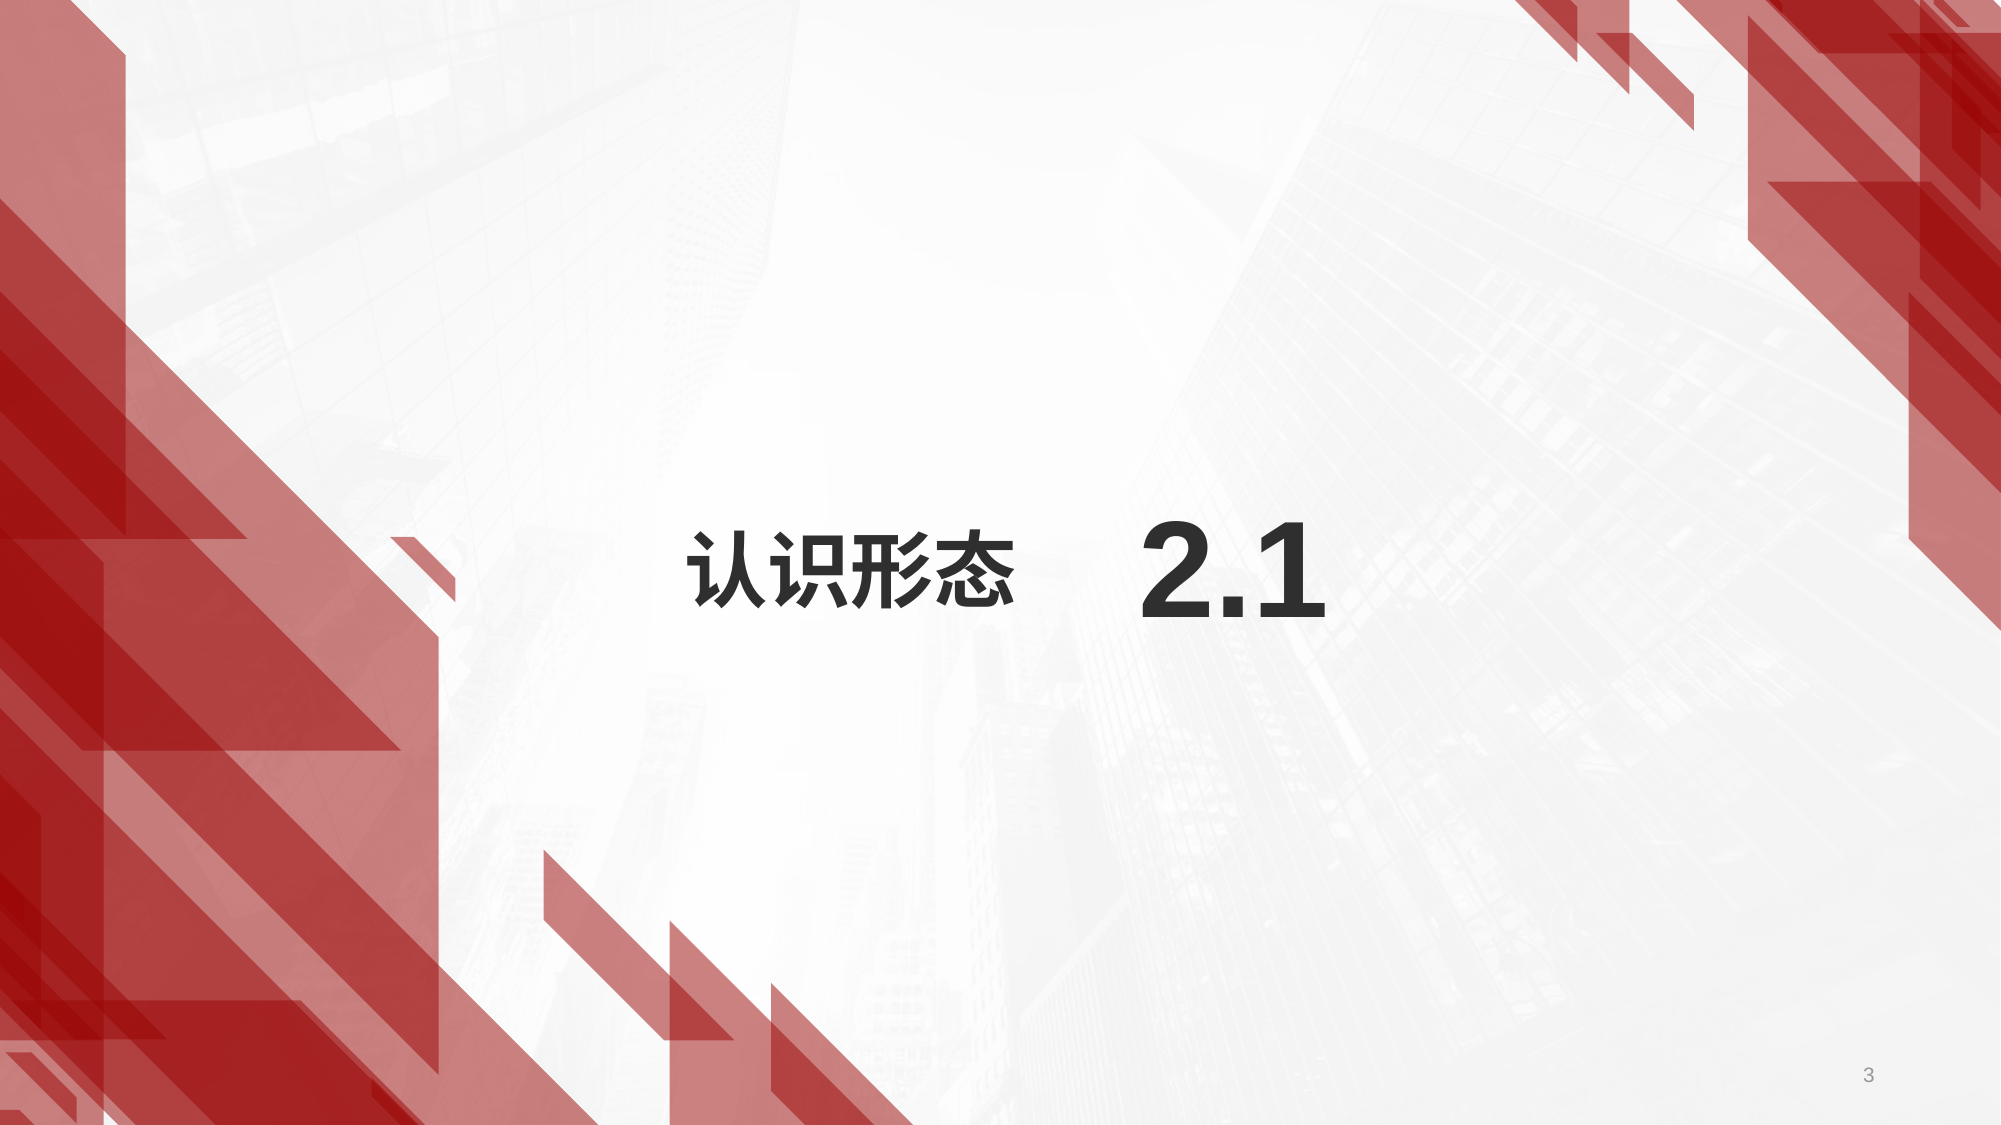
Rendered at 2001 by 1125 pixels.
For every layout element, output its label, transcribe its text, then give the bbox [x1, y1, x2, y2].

slide_number 3 [1452, 1056, 1890, 1092]
title 认识形态 [669, 499, 1039, 626]
list 2.1 [1123, 471, 1347, 653]
